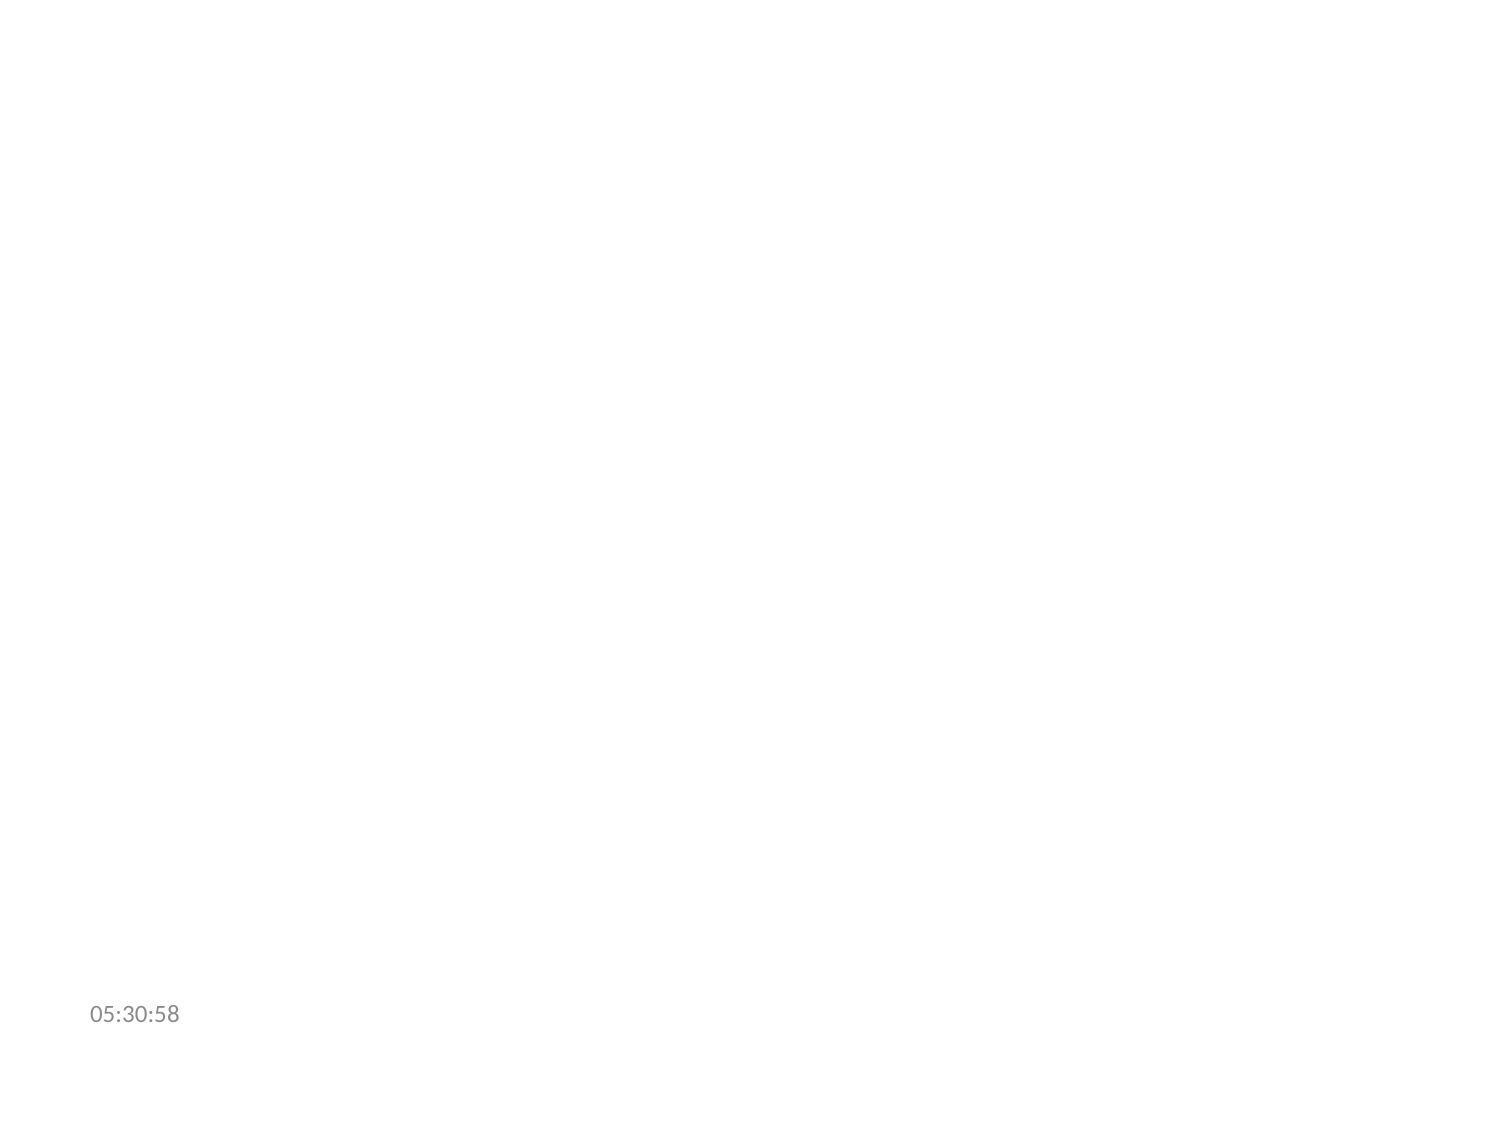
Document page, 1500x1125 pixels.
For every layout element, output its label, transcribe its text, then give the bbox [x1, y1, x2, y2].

text_box 15:35:09 [75, 982, 425, 1043]
